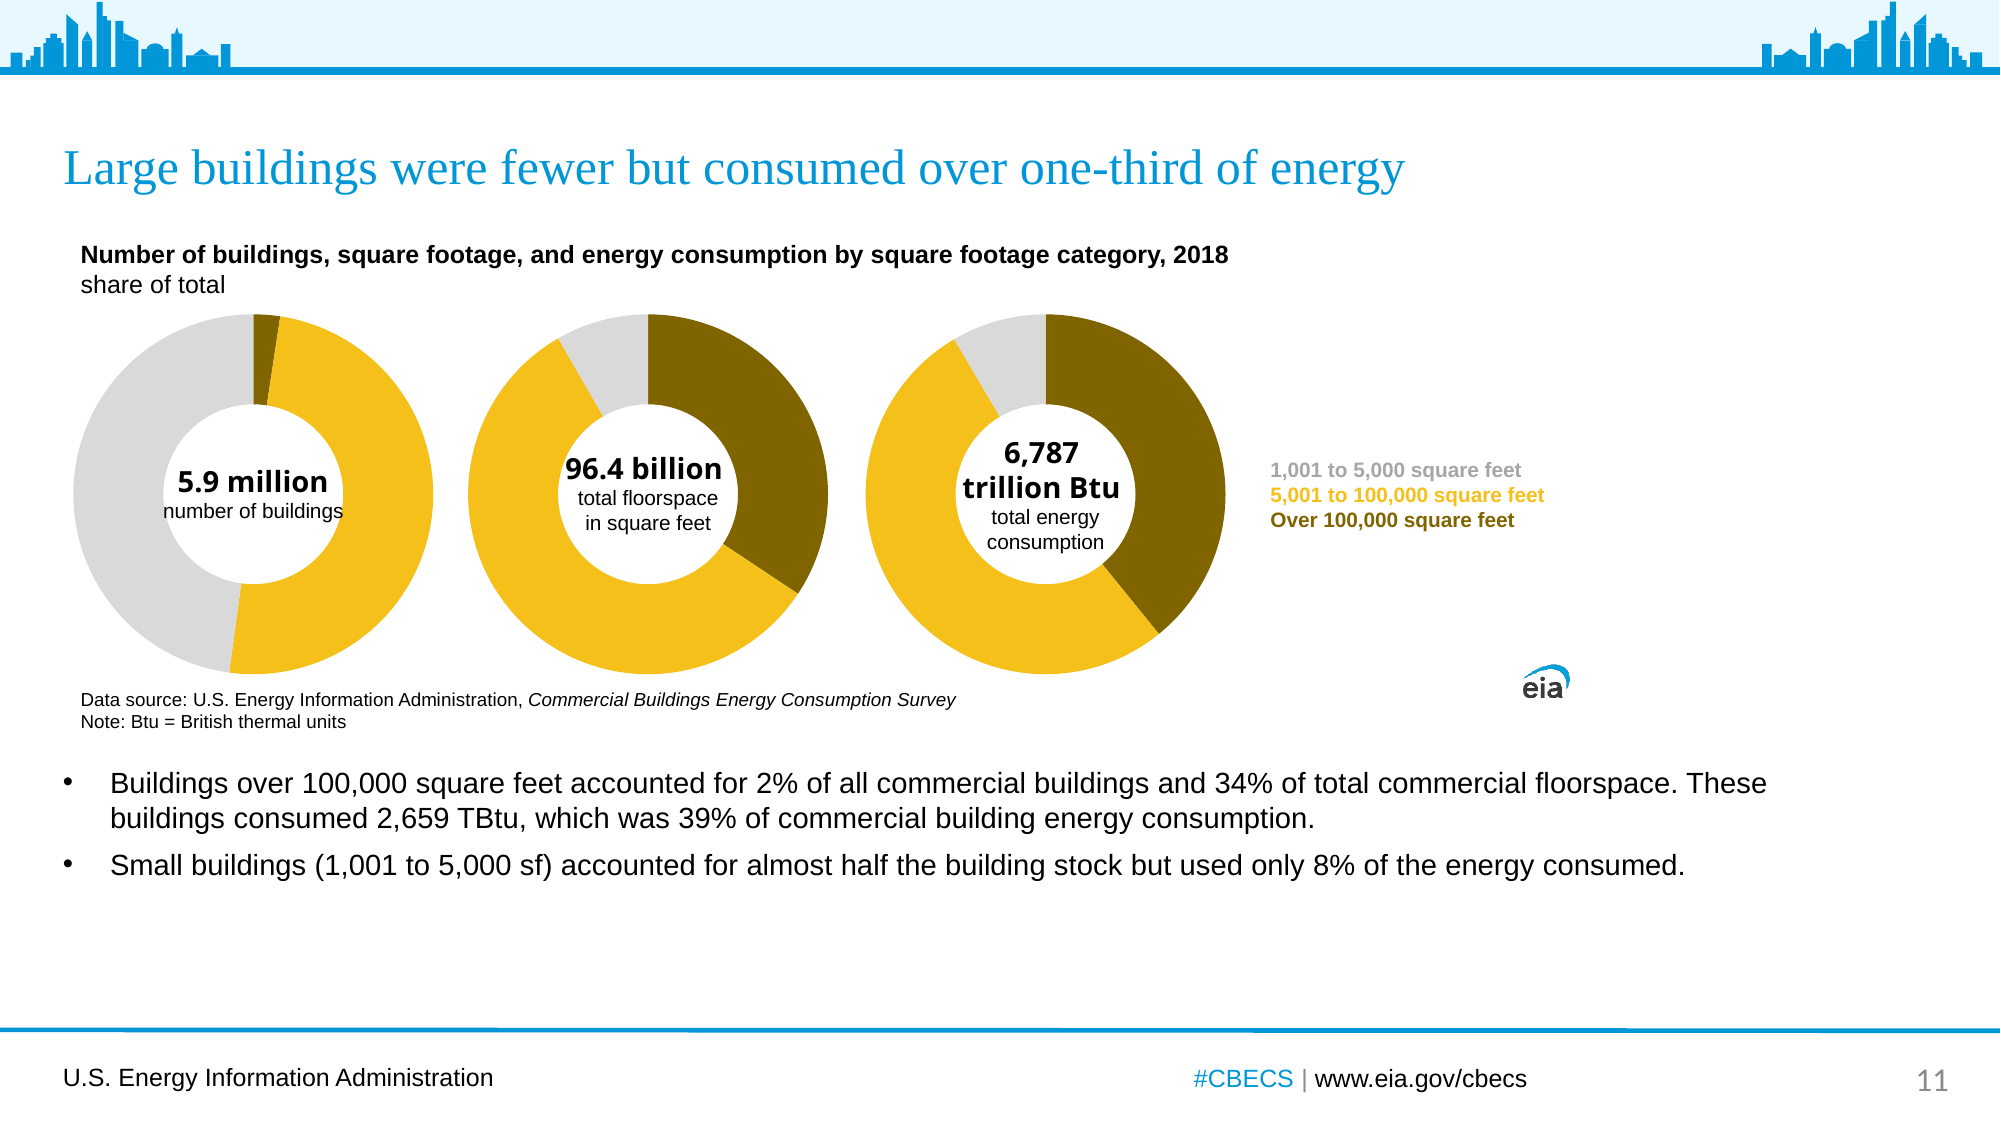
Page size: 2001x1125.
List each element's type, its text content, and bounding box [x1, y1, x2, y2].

chart [65, 306, 441, 682]
text_box Buildings over 100,000 square feet accounted for 2% of all commercial buildings and 34% of total commercial floorspace. These buildings consumed 2,659 TBtu, which was 39% of commercial building energy consumption. Small buildings (1,001 to 5,000 sf) accounted for almost half the building stock but used only 8% of the energy consumed. [48, 756, 1887, 889]
title Large buildings were fewer but consumed over one-third of energy [48, 77, 1952, 202]
chart [460, 306, 836, 682]
text_box 1,001 to 5,000 square feet 5,001 to 100,000 square feet Over 100,000 square feet [1255, 448, 1658, 539]
slide_number 11 [1886, 1048, 1978, 1109]
picture [1521, 662, 1571, 701]
footer #CBECS | www.eia.gov/cbecs [1023, 1047, 1699, 1107]
chart [858, 306, 1234, 682]
text_box Number of buildings, square footage, and energy consumption by square footage category, 2018 share of total [65, 231, 1413, 306]
text_box Data source: U.S. Energy Information Administration, Commercial Buildings Energy Consumption Survey Note: Btu = British thermal units [65, 680, 1066, 740]
